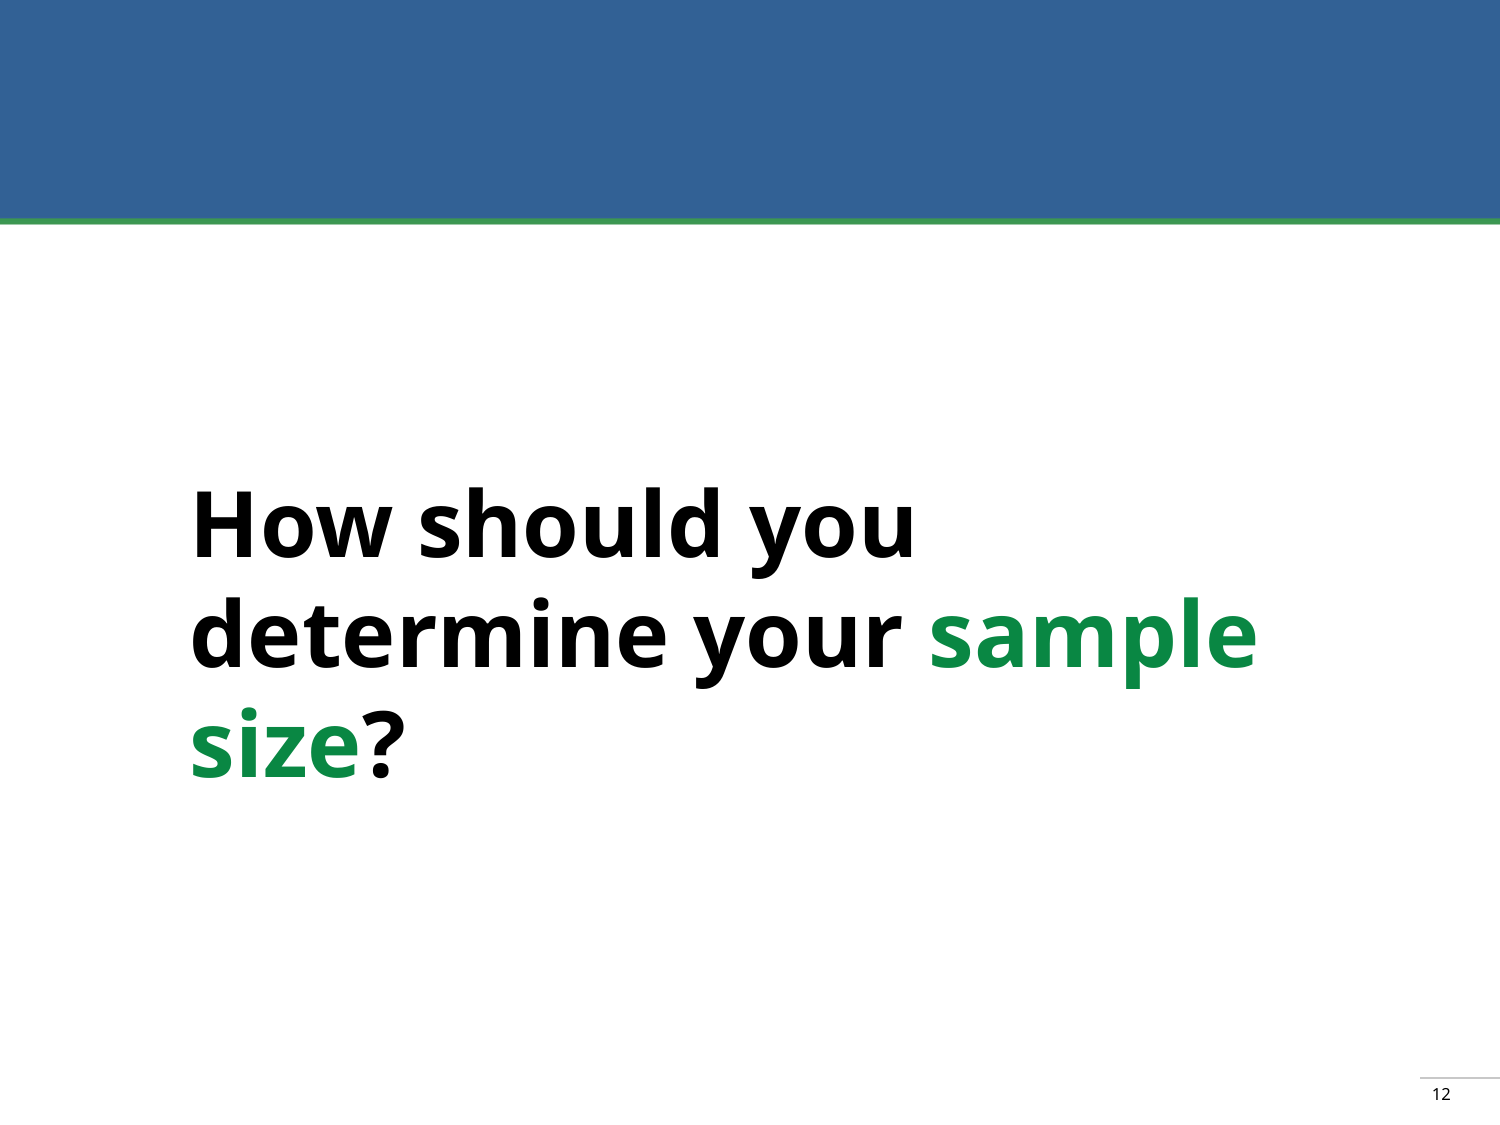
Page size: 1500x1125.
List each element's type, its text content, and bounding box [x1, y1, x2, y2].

slide_number 12 [1431, 1085, 1458, 1106]
picture [0, 0, 1500, 1125]
text_box How should you determine your sample size? [99, 224, 1350, 1038]
